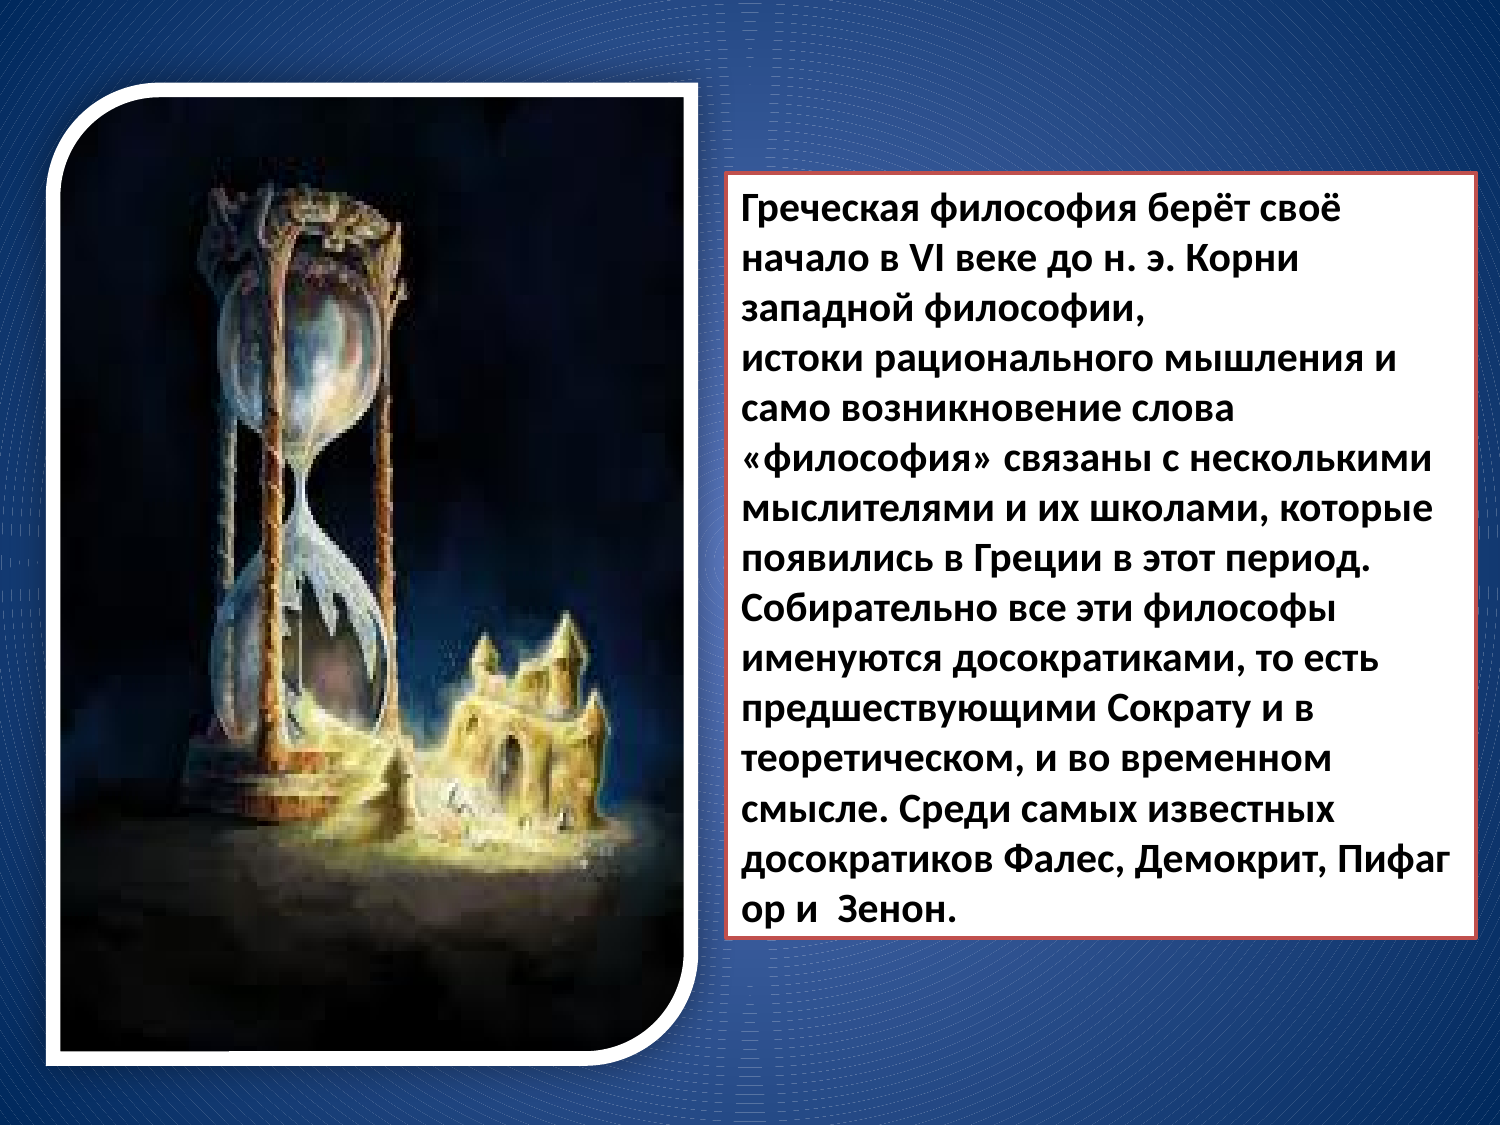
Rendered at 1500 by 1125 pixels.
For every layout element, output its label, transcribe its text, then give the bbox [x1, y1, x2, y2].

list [52, 89, 692, 1059]
text_box Греческая философия берёт своё начало в VI веке до н. э. Корни западной философии, истоки рационального мышления и само возникновение слова «философия» связаны с несколькими мыслителями и их школами, которые появились в Греции в этот период. Собирательно все эти философы именуются досократиками, то есть предшествующими Сократу и в теоретическом, и во временном смысле. Среди самых известных досократиков Фалес, Демокрит, Пифагор и Зенон. [724, 171, 1478, 940]
